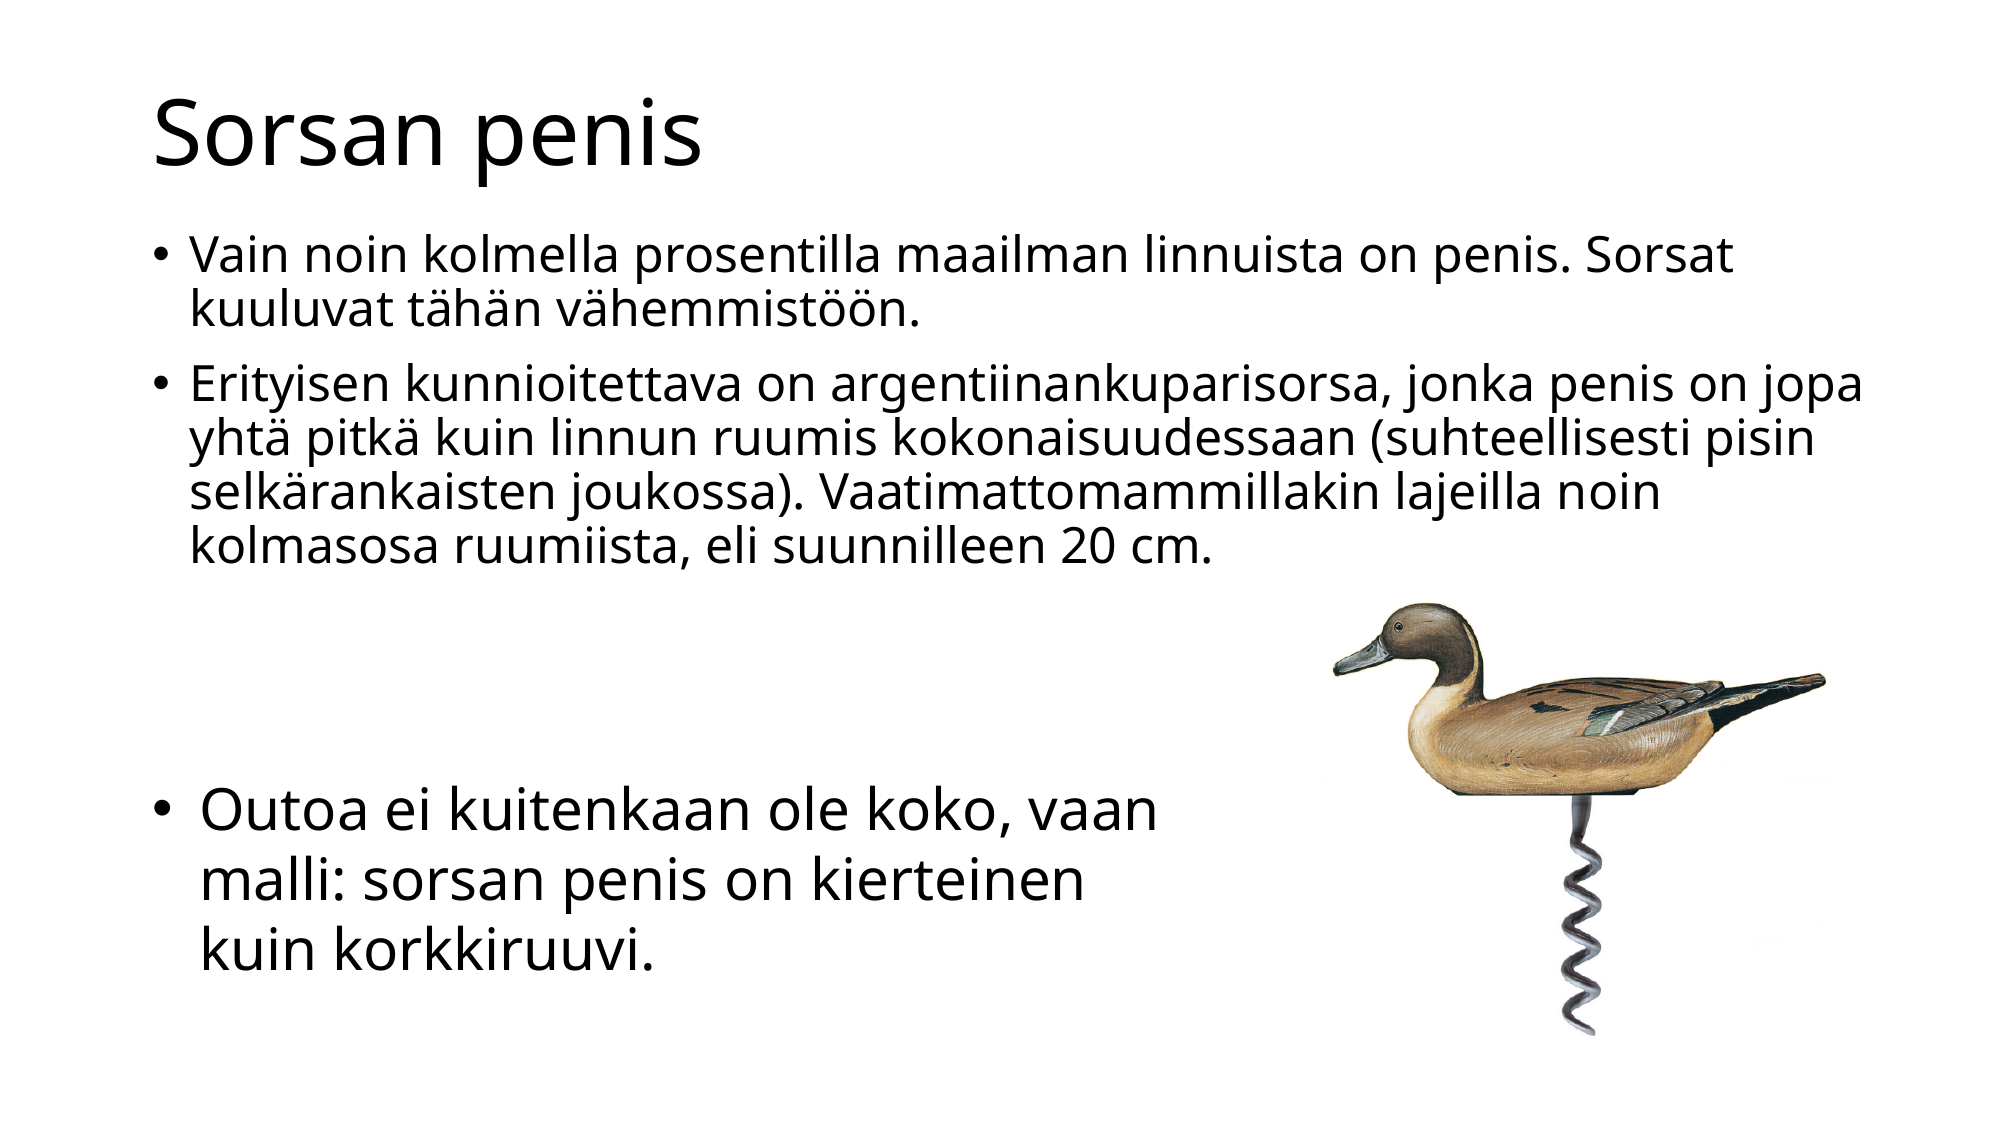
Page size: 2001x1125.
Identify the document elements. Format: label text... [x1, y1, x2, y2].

text_box Outoa ei kuitenkaan ole koko, vaan malli: sorsan penis on kierteinen kuin korkkiruuvi. [137, 765, 1228, 990]
list Vain noin kolmella prosentilla maailman linnuista on penis. Sorsat kuuluvat tähän vähemmistöön. Erityisen kunnioitettava on argentiinankuparisorsa, jonka penis on jopa yhtä pitkä kuin linnun ruumis kokonaisuudessaan (suhteellisesti pisin selkärankaisten joukossa). Vaatimattomammillakin lajeilla noin kolmasosa ruumiista, eli suunnilleen 20 cm. [137, 221, 1915, 718]
picture [1318, 587, 1837, 1046]
title Sorsan penis [137, 59, 1863, 212]
